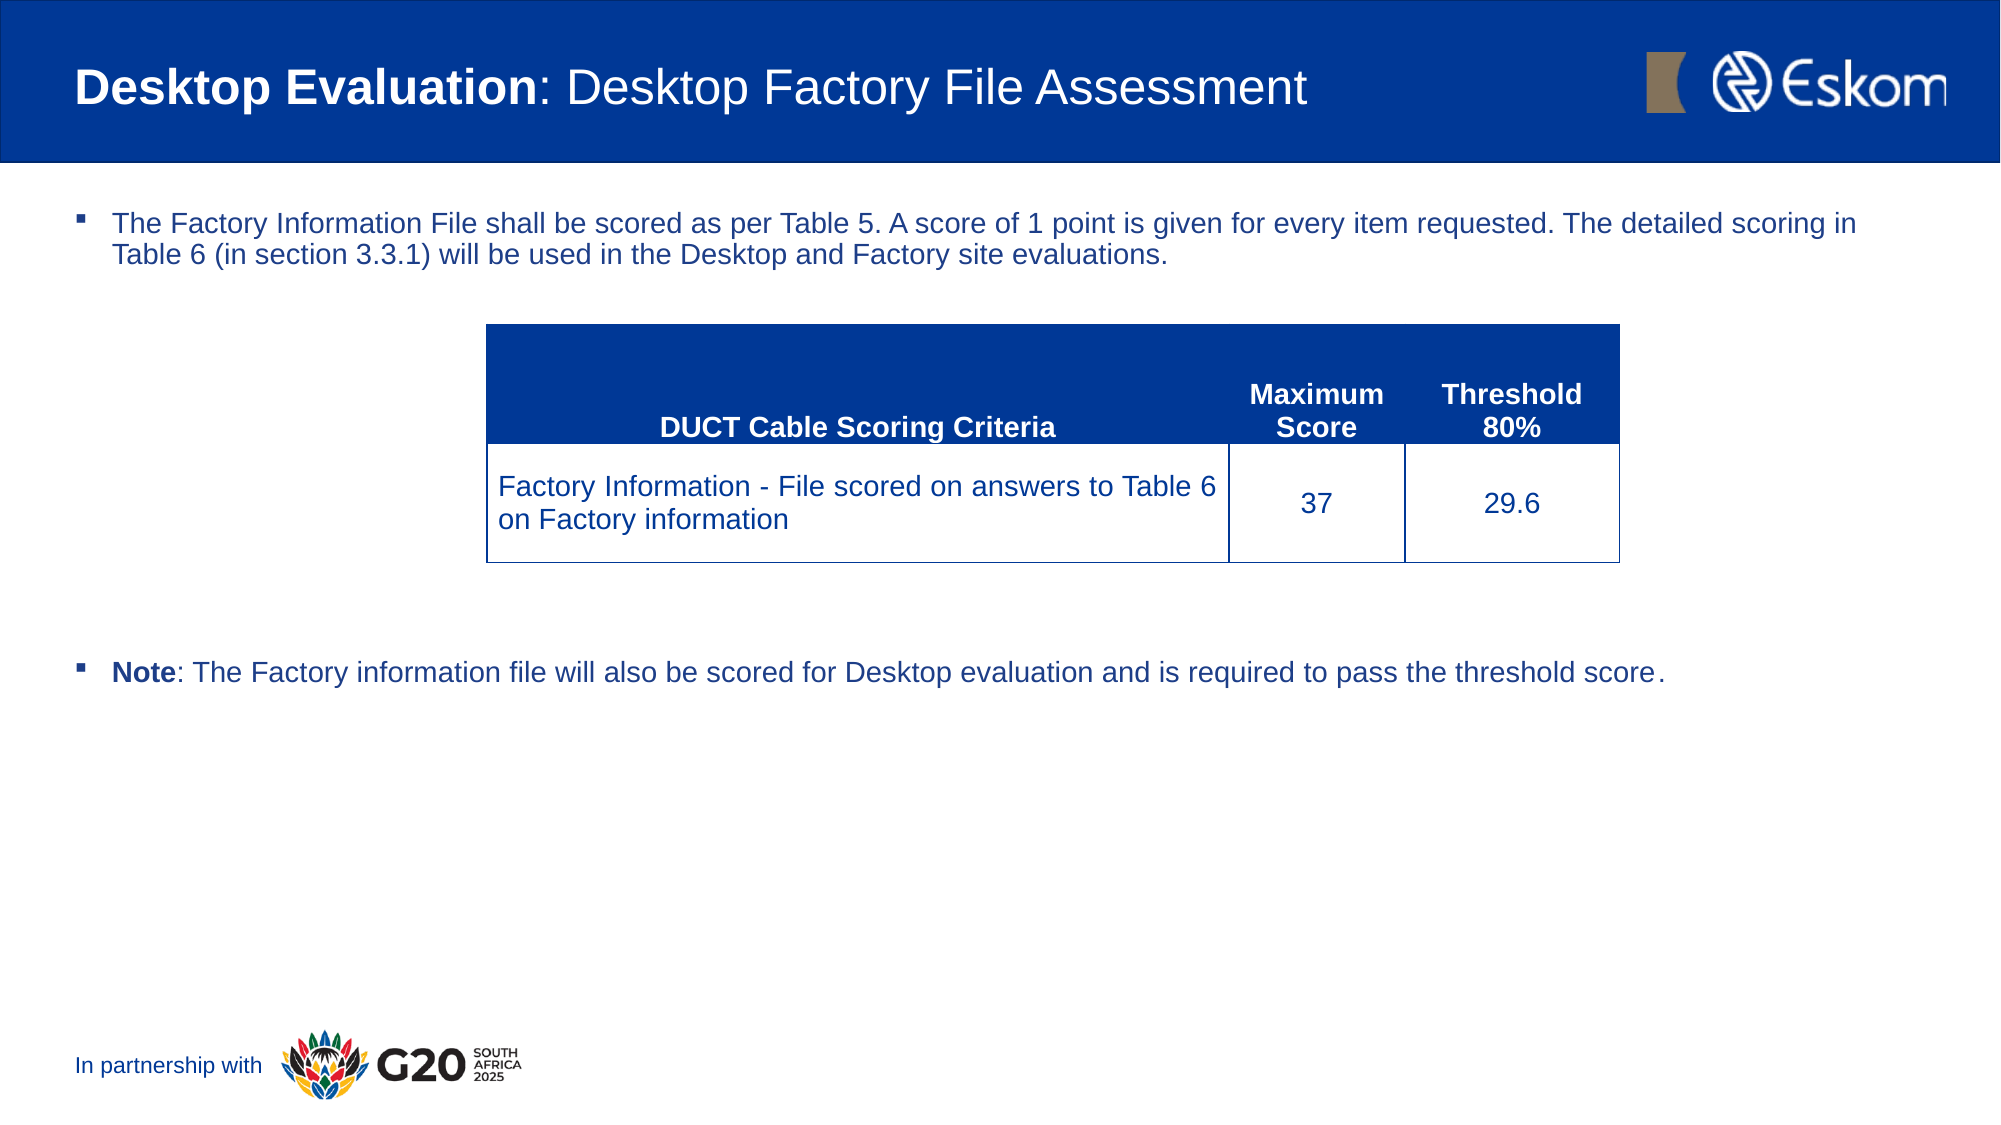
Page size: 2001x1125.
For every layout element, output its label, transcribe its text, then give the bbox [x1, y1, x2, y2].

picture [280, 1029, 526, 1100]
table_header DUCT Cable Scoring Criteria [488, 325, 1228, 443]
table_cell 29.6 [1406, 444, 1619, 562]
table_header Threshold 80% [1406, 325, 1619, 443]
list The Factory Information File shall be scored as per Table 5. A score of 1 point is given for every item requested. The detailed scoring in Table 6 (in section 3.3.1) will be used in the Desktop and Factory site evaluations. Note: The Factory information file will also be scored for Desktop evaluation and is required to pass the threshold score. [59, 200, 1927, 998]
table_cell Factory Information - File scored on answers to Table 6 on Factory information [488, 444, 1228, 562]
table_cell 37 [1230, 444, 1404, 562]
title Desktop Evaluation: Desktop Factory File Assessment [59, 33, 1620, 143]
table_header Maximum Score [1230, 325, 1404, 443]
